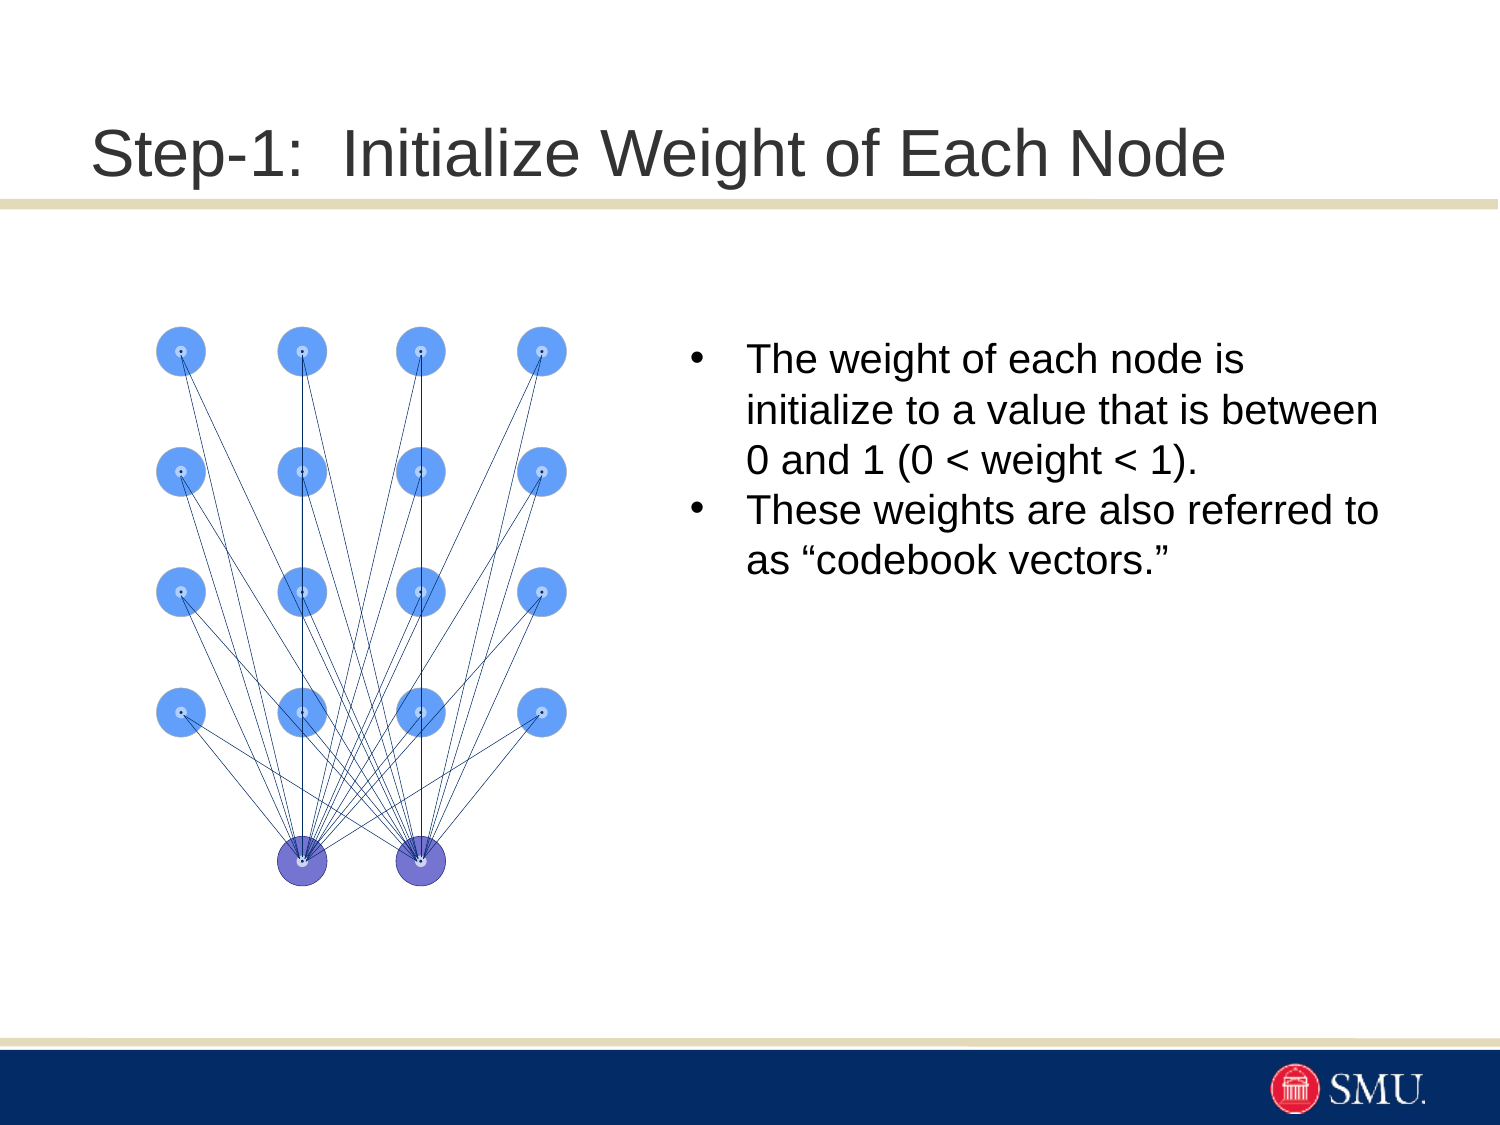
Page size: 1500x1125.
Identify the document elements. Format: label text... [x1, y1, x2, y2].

title Step-1: Initialize Weight of Each Node [75, 9, 1425, 198]
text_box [156, 326, 567, 887]
picture [1270, 1063, 1425, 1114]
text_box The weight of each node is initialize to a value that is between 0 and 1 (0 < weight < 1). These weights are also referred to as “codebook vectors.” [674, 324, 1413, 590]
